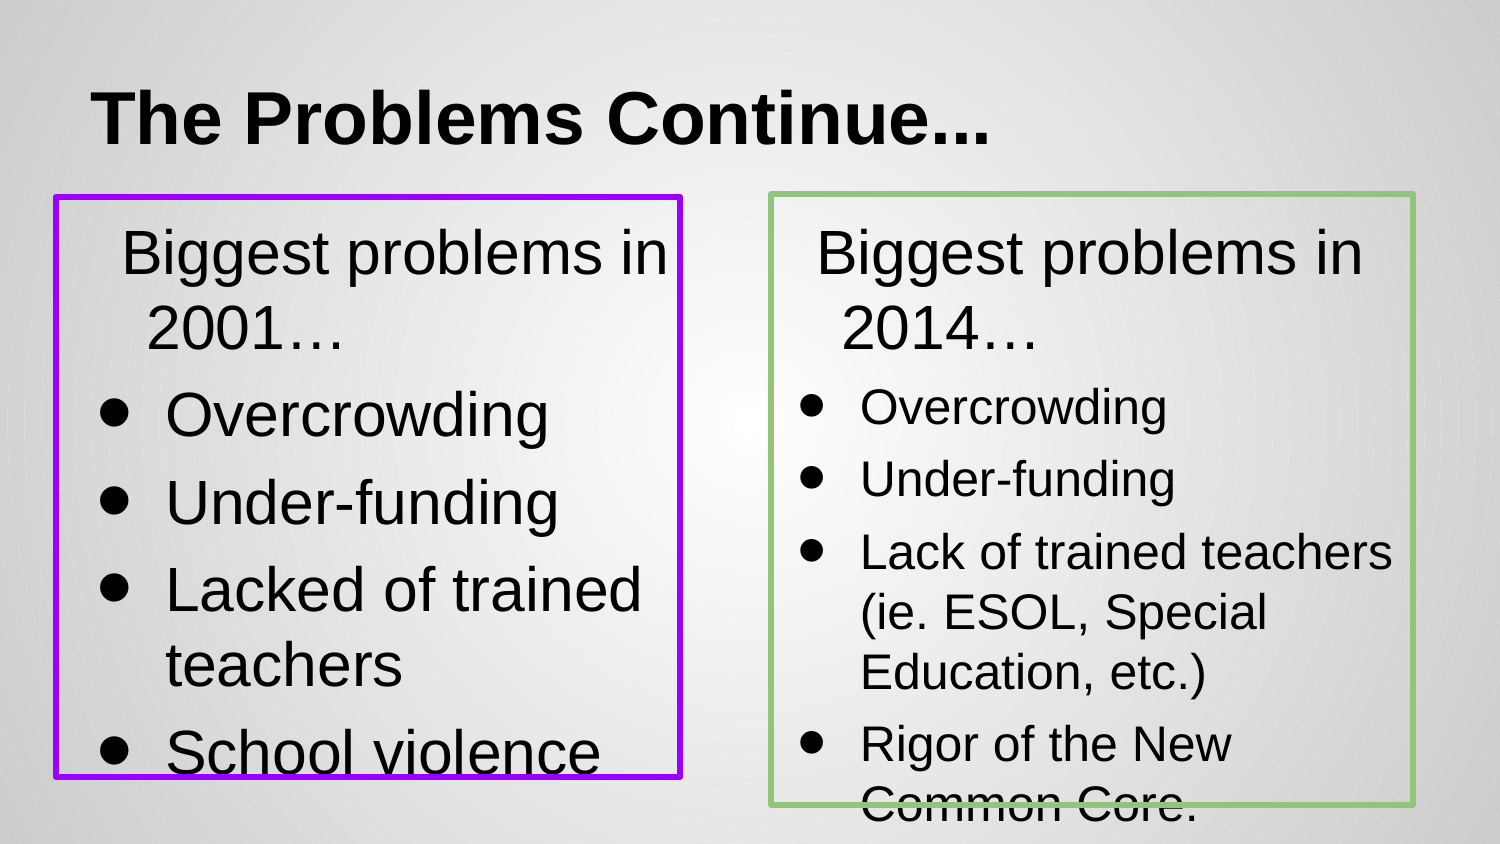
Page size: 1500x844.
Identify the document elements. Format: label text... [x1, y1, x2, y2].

text_box [55, 196, 680, 778]
title The Problems Continue... [75, 33, 1425, 175]
list Biggest problems in 2001… Overcrowding Under-funding Lacked of trained teachers School violence [75, 196, 731, 808]
list Biggest problems in 2014… Overcrowding Under-funding Lack of trained teachers (ie. ESOL, Special Education, etc.) Rigor of the New Common Core. [769, 196, 1425, 808]
text_box [771, 193, 1413, 805]
